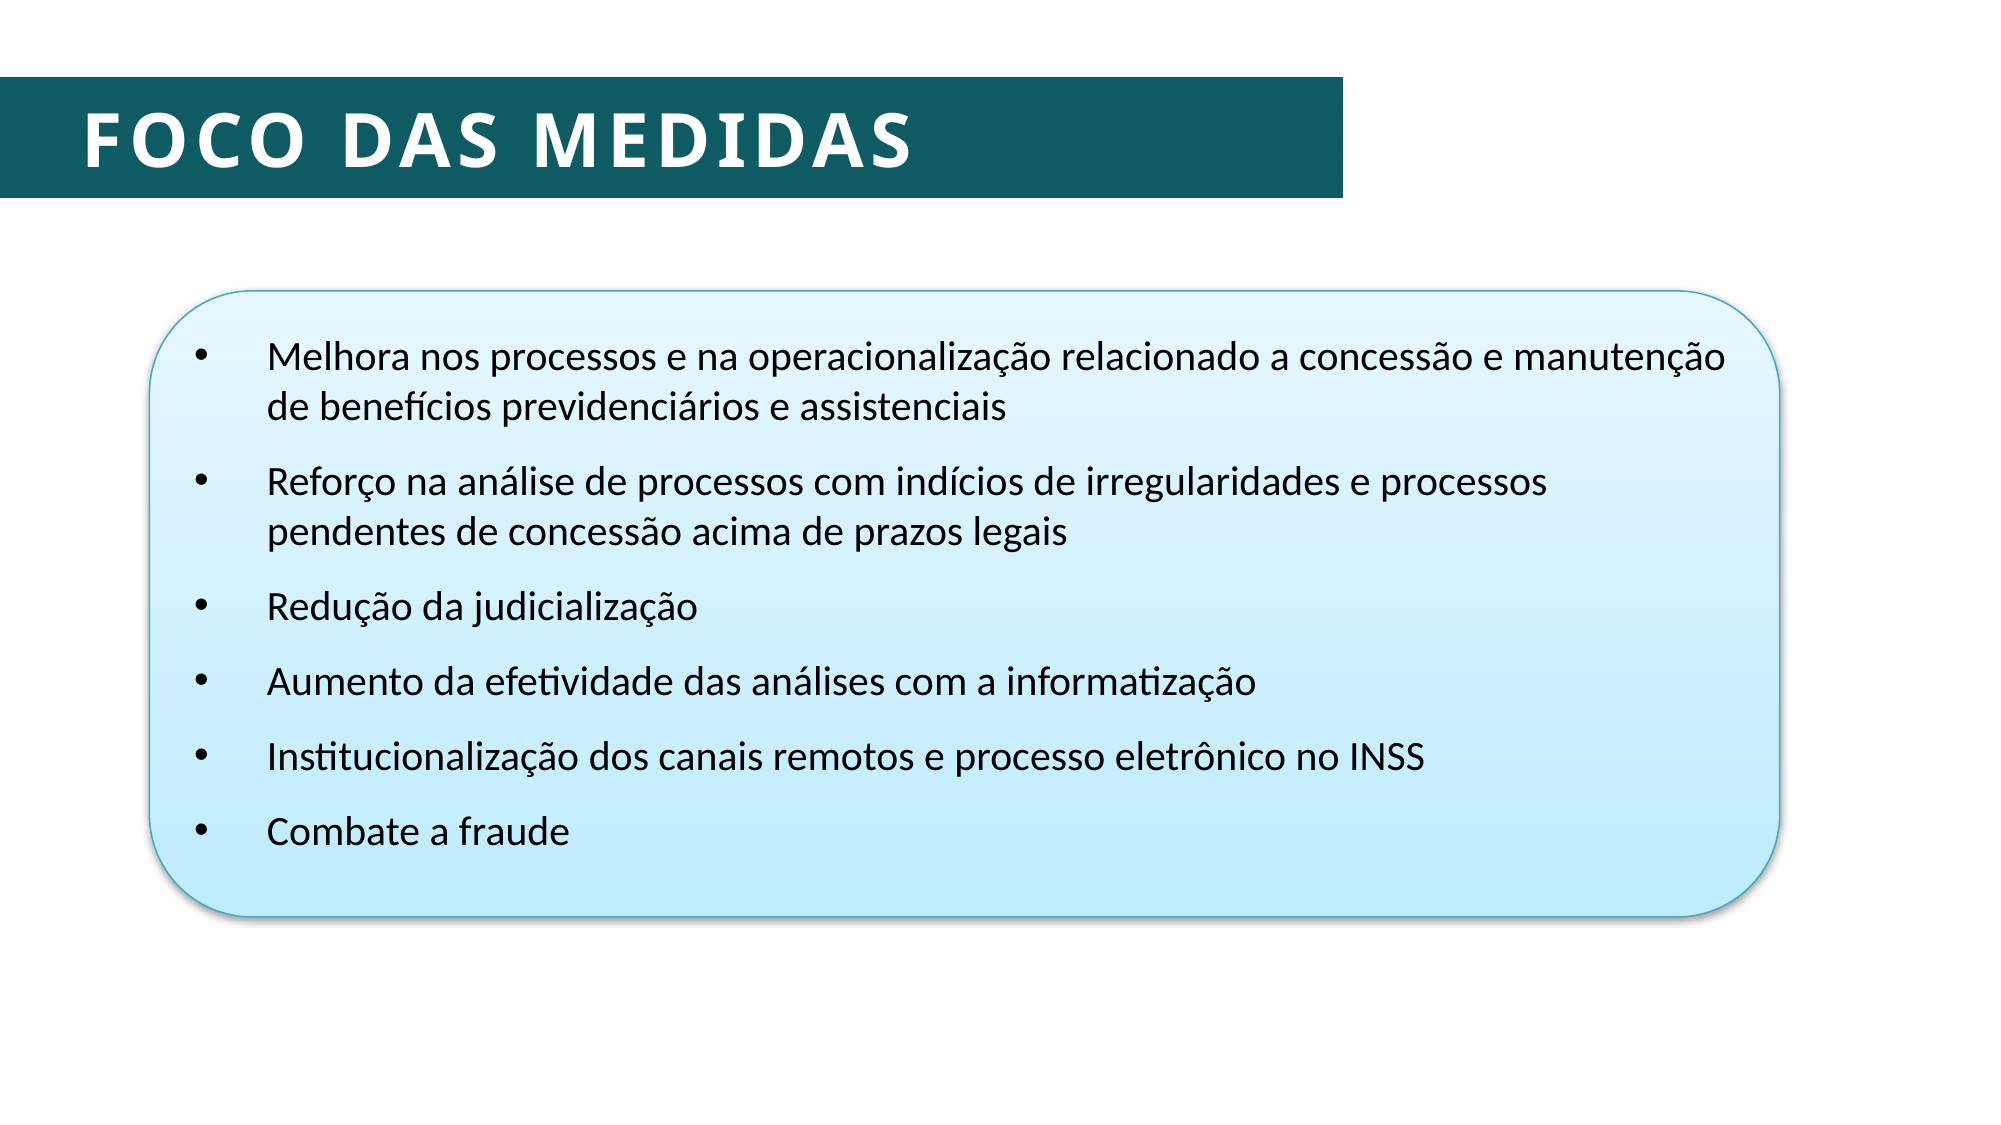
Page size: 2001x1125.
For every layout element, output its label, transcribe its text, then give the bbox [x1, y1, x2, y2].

picture [0, 77, 1343, 198]
title Foco das Medidas [66, 13, 1410, 262]
text_box Melhora nos processos e na operacionalização relacionado a concessão e manutenção de benefícios previdenciários e assistenciais Reforço na análise de processos com indícios de irregularidades e processos pendentes de concessão acima de prazos legais Redução da judicialização Aumento da efetividade das análises com a informatização Institucionalização dos canais remotos e processo eletrônico no INSS Combate a fraude [148, 290, 1781, 918]
